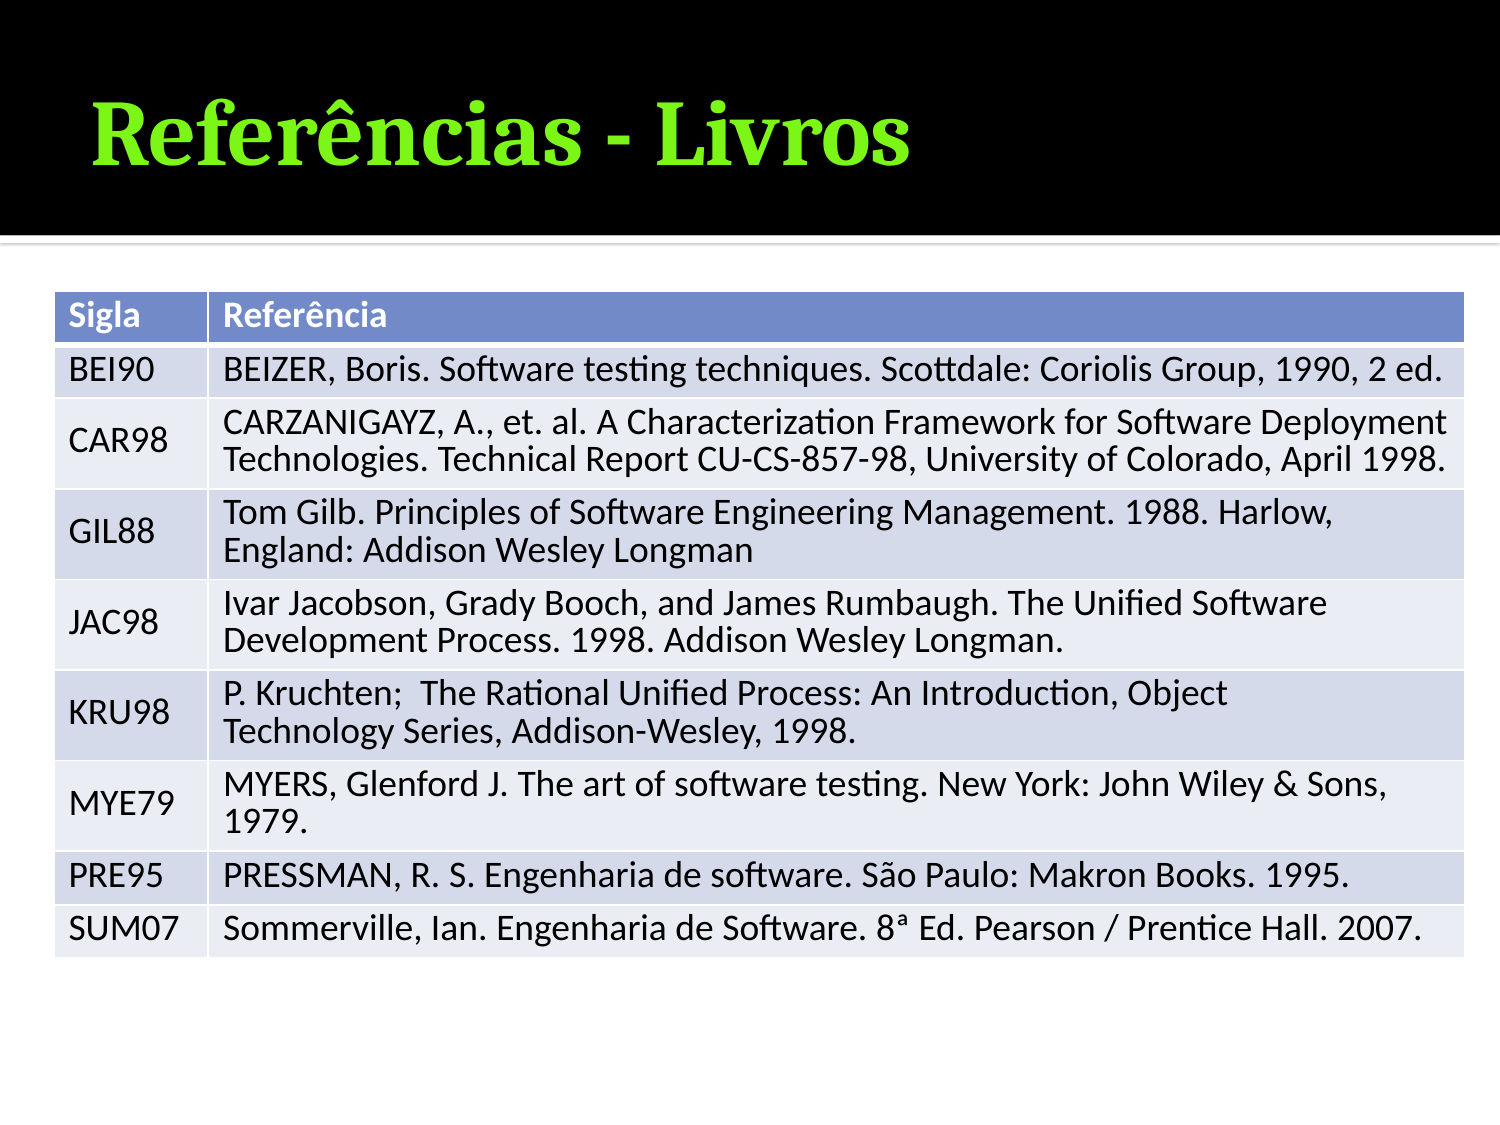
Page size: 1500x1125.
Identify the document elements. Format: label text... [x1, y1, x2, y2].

table_cell MYERS, Glenford J. The art of software testing. New York: John Wiley & Sons, 1979. [209, 761, 1464, 850]
table_cell Sommerville, Ian. Engenharia de Software. 8ª Ed. Pearson / Prentice Hall. 2007. [209, 906, 1464, 957]
table_cell P. Kruchten; The Rational Unified Process: An Introduction, Object Technology Series, Addison-Wesley, 1998. [209, 671, 1464, 760]
table_header Referência [209, 292, 1464, 342]
table_header Sigla [55, 292, 207, 342]
table_cell Ivar Jacobson, Grady Booch, and James Rumbaugh. The Unified Software Development Process. 1998. Addison Wesley Longman. [209, 580, 1464, 669]
table_cell BEI90 [55, 348, 207, 397]
table_cell Tom Gilb. Principles of Software Engineering Management. 1988. Harlow, England: Addison Wesley Longman [209, 490, 1464, 579]
table_cell JAC98 [55, 580, 207, 669]
title Referências - Livros [75, 25, 1425, 231]
table_cell PRESSMAN, R. S. Engenharia de software. São Paulo: Makron Books. 1995. [209, 852, 1464, 904]
table_cell GIL88 [55, 490, 207, 579]
table_cell BEIZER, Boris. Software testing techniques. Scottdale: Coriolis Group, 1990, 2 ed. [209, 348, 1464, 397]
table_cell KRU98 [55, 671, 207, 760]
table_cell MYE79 [55, 761, 207, 850]
table_cell SUM07 [55, 906, 207, 957]
table_cell CAR98 [55, 399, 207, 488]
table_cell CARZANIGAYZ, A., et. al. A Characterization Framework for Software Deployment Technologies. Technical Report CU-CS-857-98, University of Colorado, April 1998. [209, 399, 1464, 488]
table_cell PRE95 [55, 852, 207, 904]
